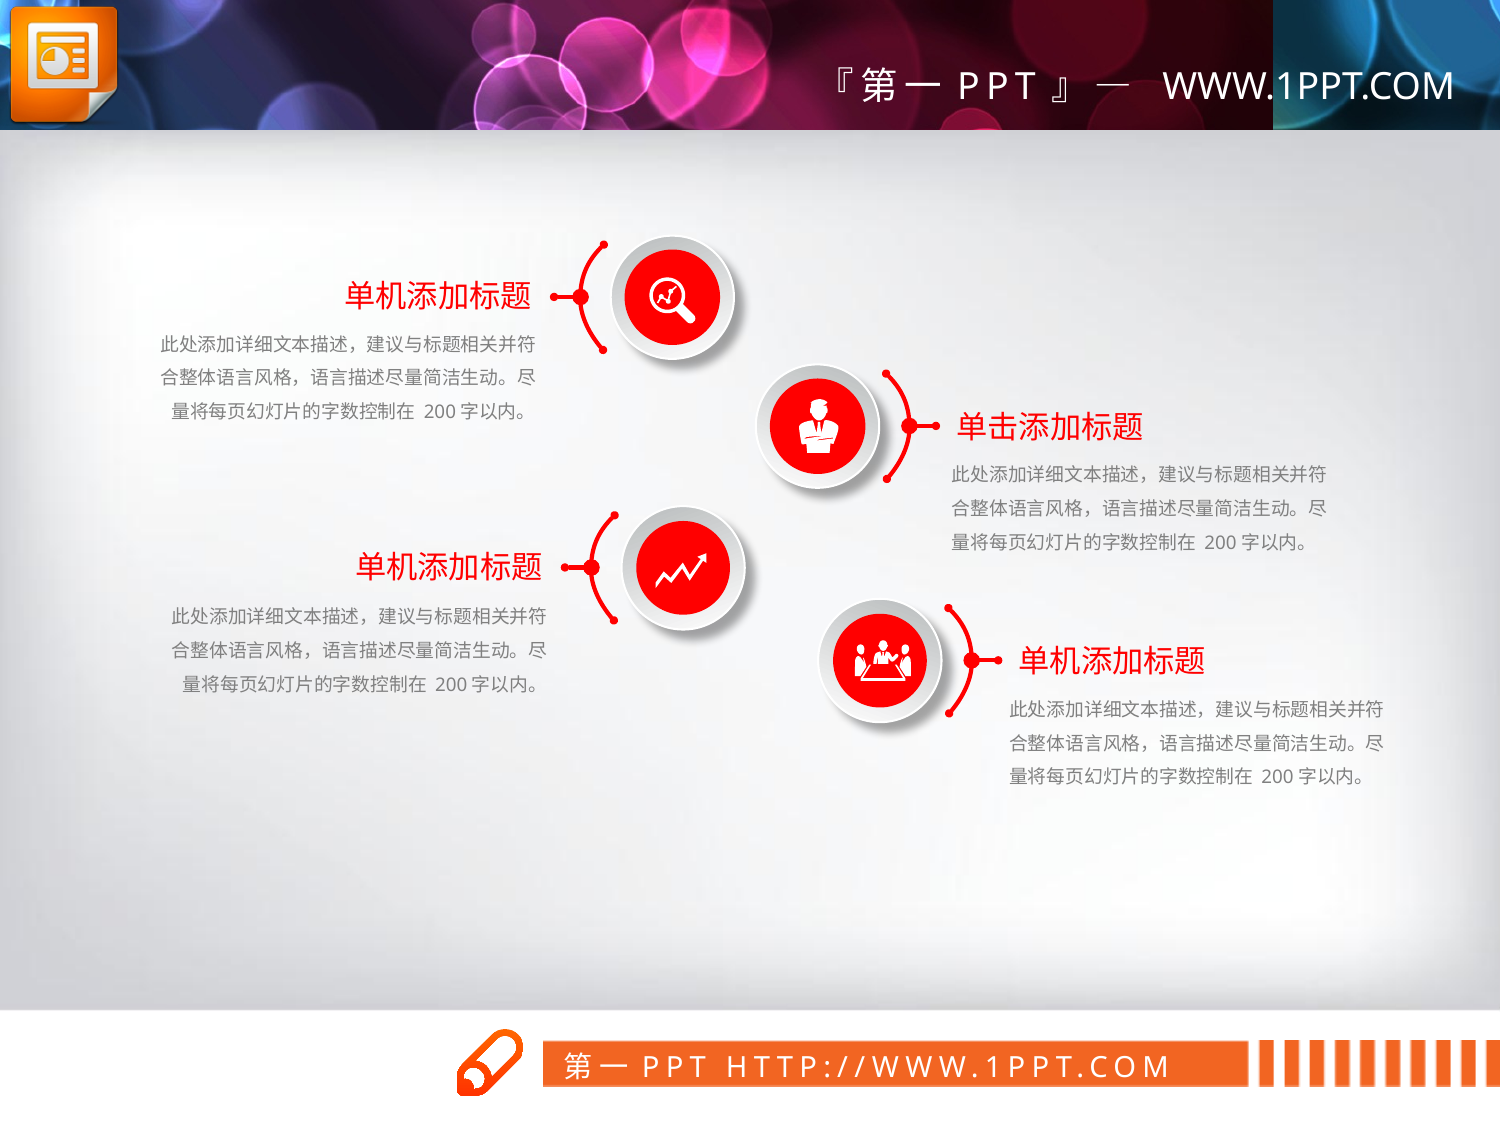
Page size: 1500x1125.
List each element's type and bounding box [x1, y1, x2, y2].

text_box [163, 539, 558, 731]
picture [0, 0, 1500, 1012]
text_box [564, 515, 615, 621]
text_box [152, 269, 548, 434]
picture [543, 1040, 1500, 1087]
text_box [610, 235, 735, 360]
text_box [553, 244, 605, 351]
text_box [621, 505, 746, 630]
text_box [941, 399, 1336, 589]
text_box [817, 598, 942, 723]
text_box [885, 373, 937, 480]
text_box [1003, 634, 1398, 823]
text_box [948, 607, 999, 714]
text_box [755, 364, 880, 489]
